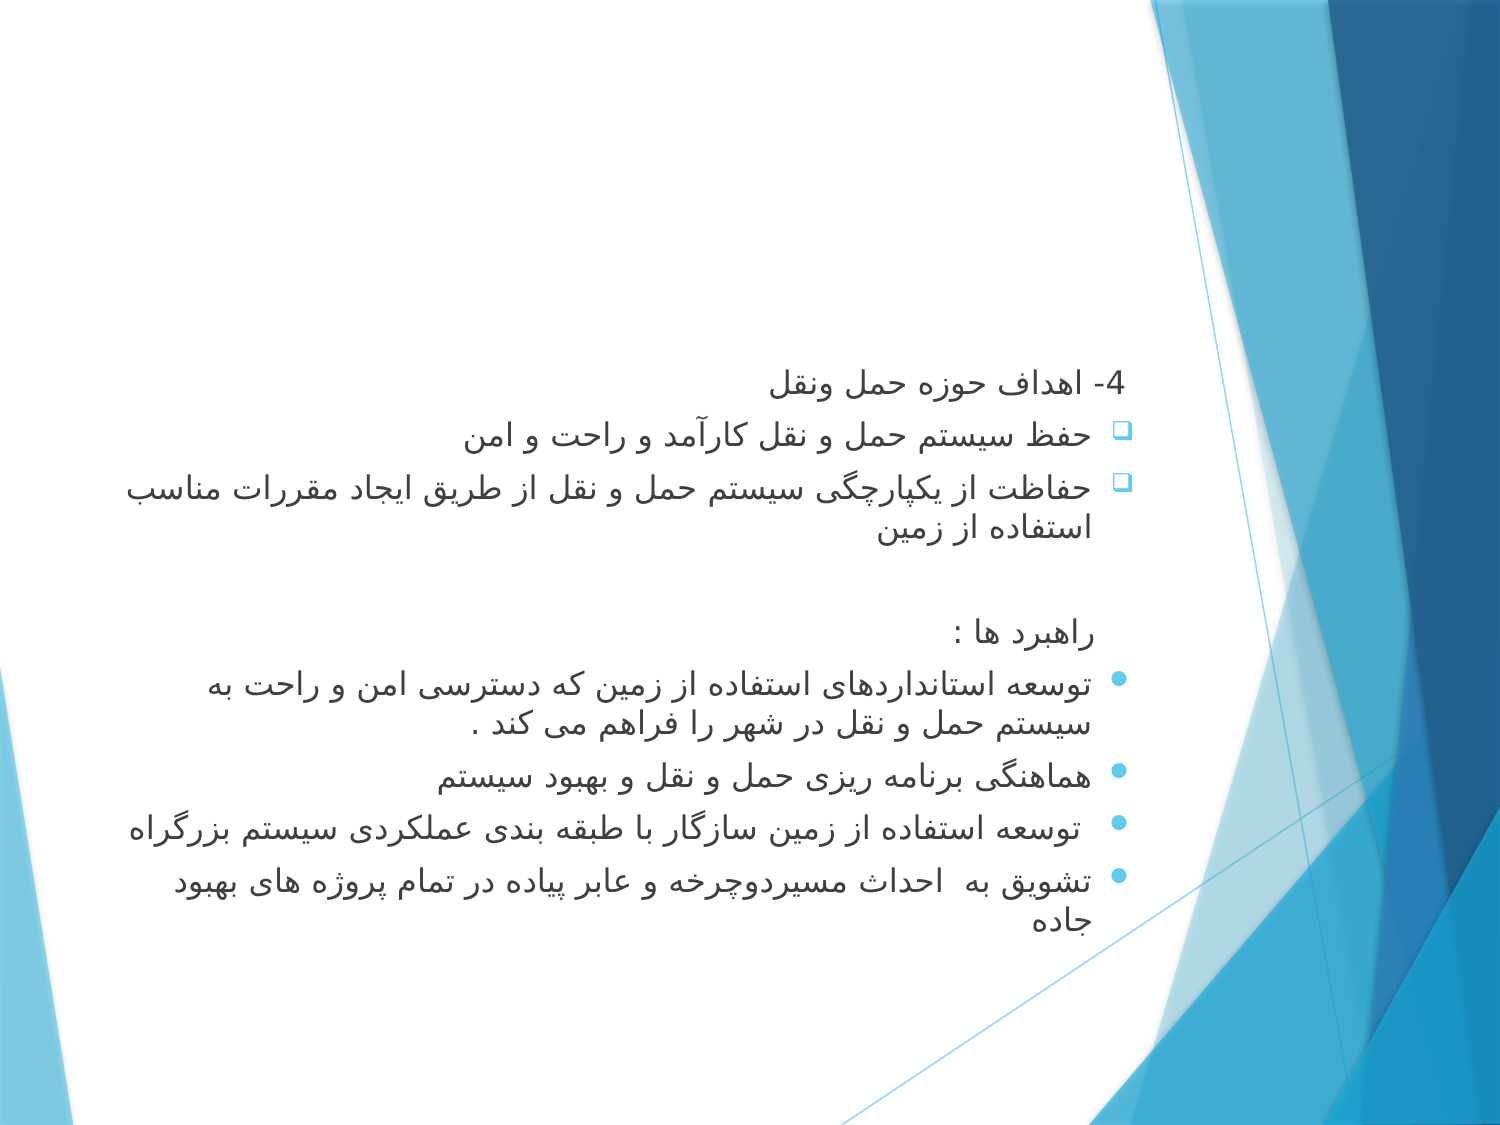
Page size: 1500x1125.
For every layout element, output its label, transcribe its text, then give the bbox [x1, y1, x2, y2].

list 4- اهداف حوزه حمل ونقل حفظ سیستم حمل و نقل کارآمد و راحت و امن حفاظت از یکپارچگی سیستم حمل و نقل از طریق ایجاد مقررات مناسب استفاده از زمین راهبرد ها : توسعه استانداردهای استفاده از زمین که دسترسی امن و راحت به سیستم حمل و نقل در شهر را فراهم می کند . هماهنگی برنامه ریزی حمل و نقل و بهبود سیستم توسعه استفاده از زمین سازگار با طبقه بندی عملکردی سیستم بزرگراه تشویق به احداث مسیردوچرخه و عابر پیاده در تمام پروژه های بهبود جاده [99, 354, 1142, 992]
